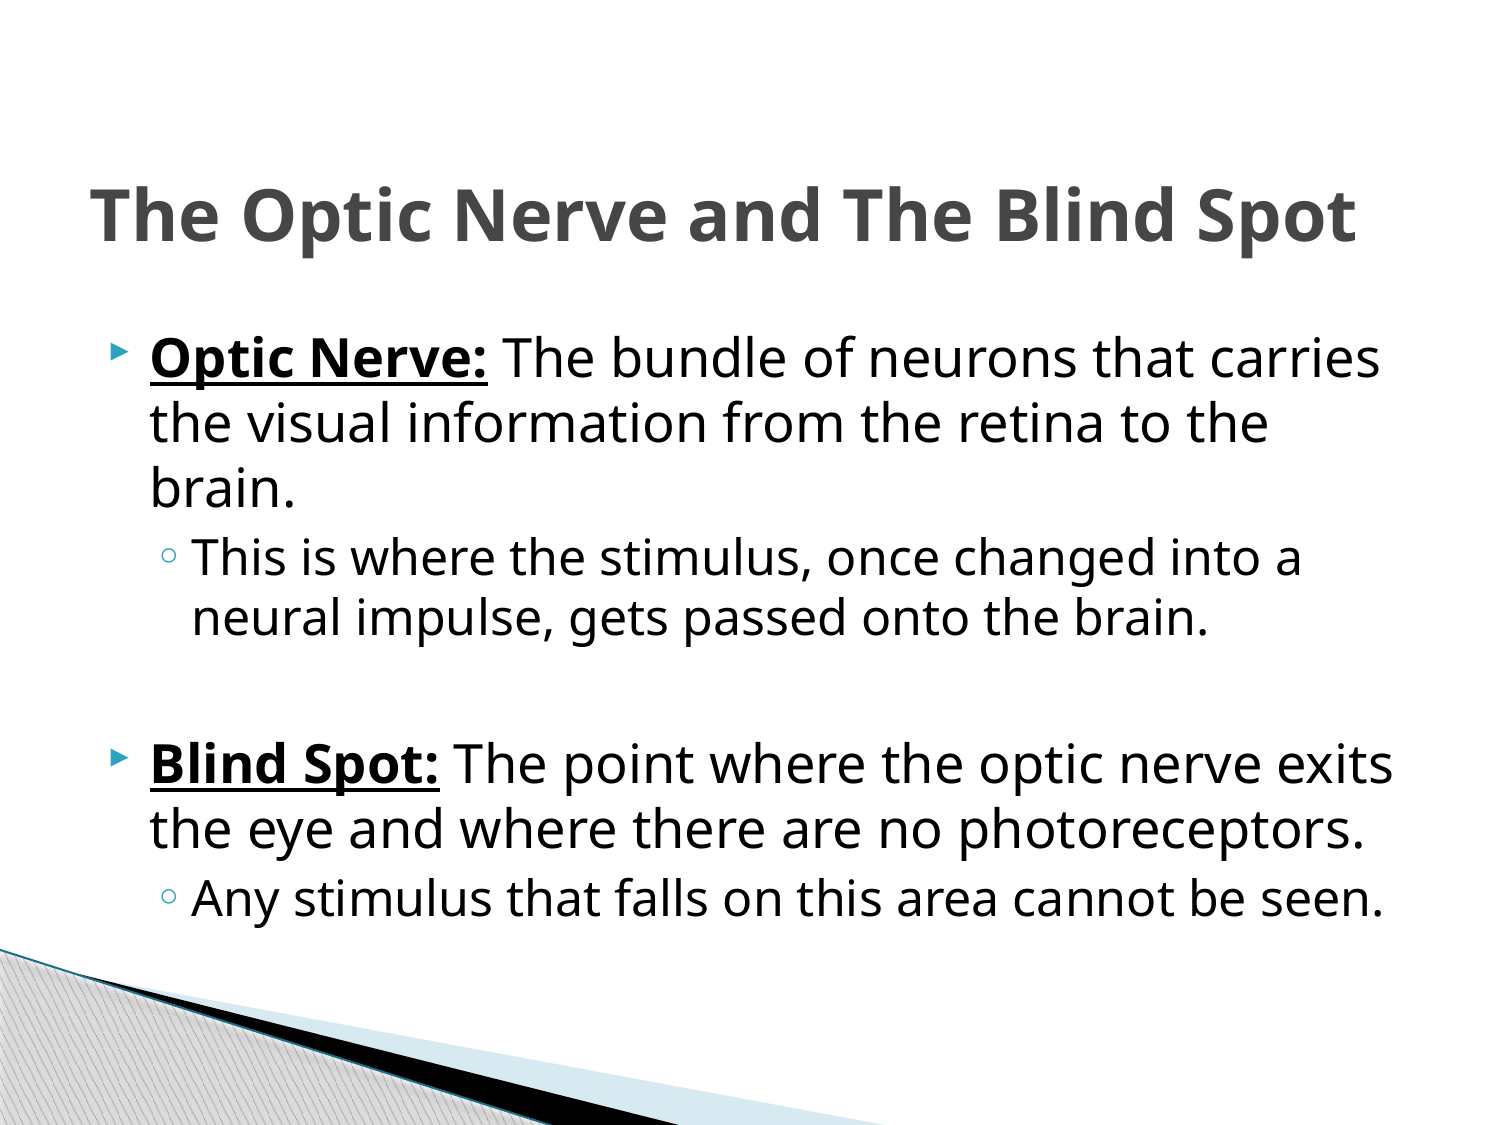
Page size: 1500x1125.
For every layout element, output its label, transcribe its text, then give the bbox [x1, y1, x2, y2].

list Optic Nerve: The bundle of neurons that carries the visual information from the retina to the brain. This is where the stimulus, once changed into a neural impulse, gets passed onto the brain. Blind Spot: The point where the optic nerve exits the eye and where there are no photoreceptors. Any stimulus that falls on this area cannot be seen. [75, 315, 1425, 1025]
title The Optic Nerve and The Blind Spot [75, 125, 1425, 300]
